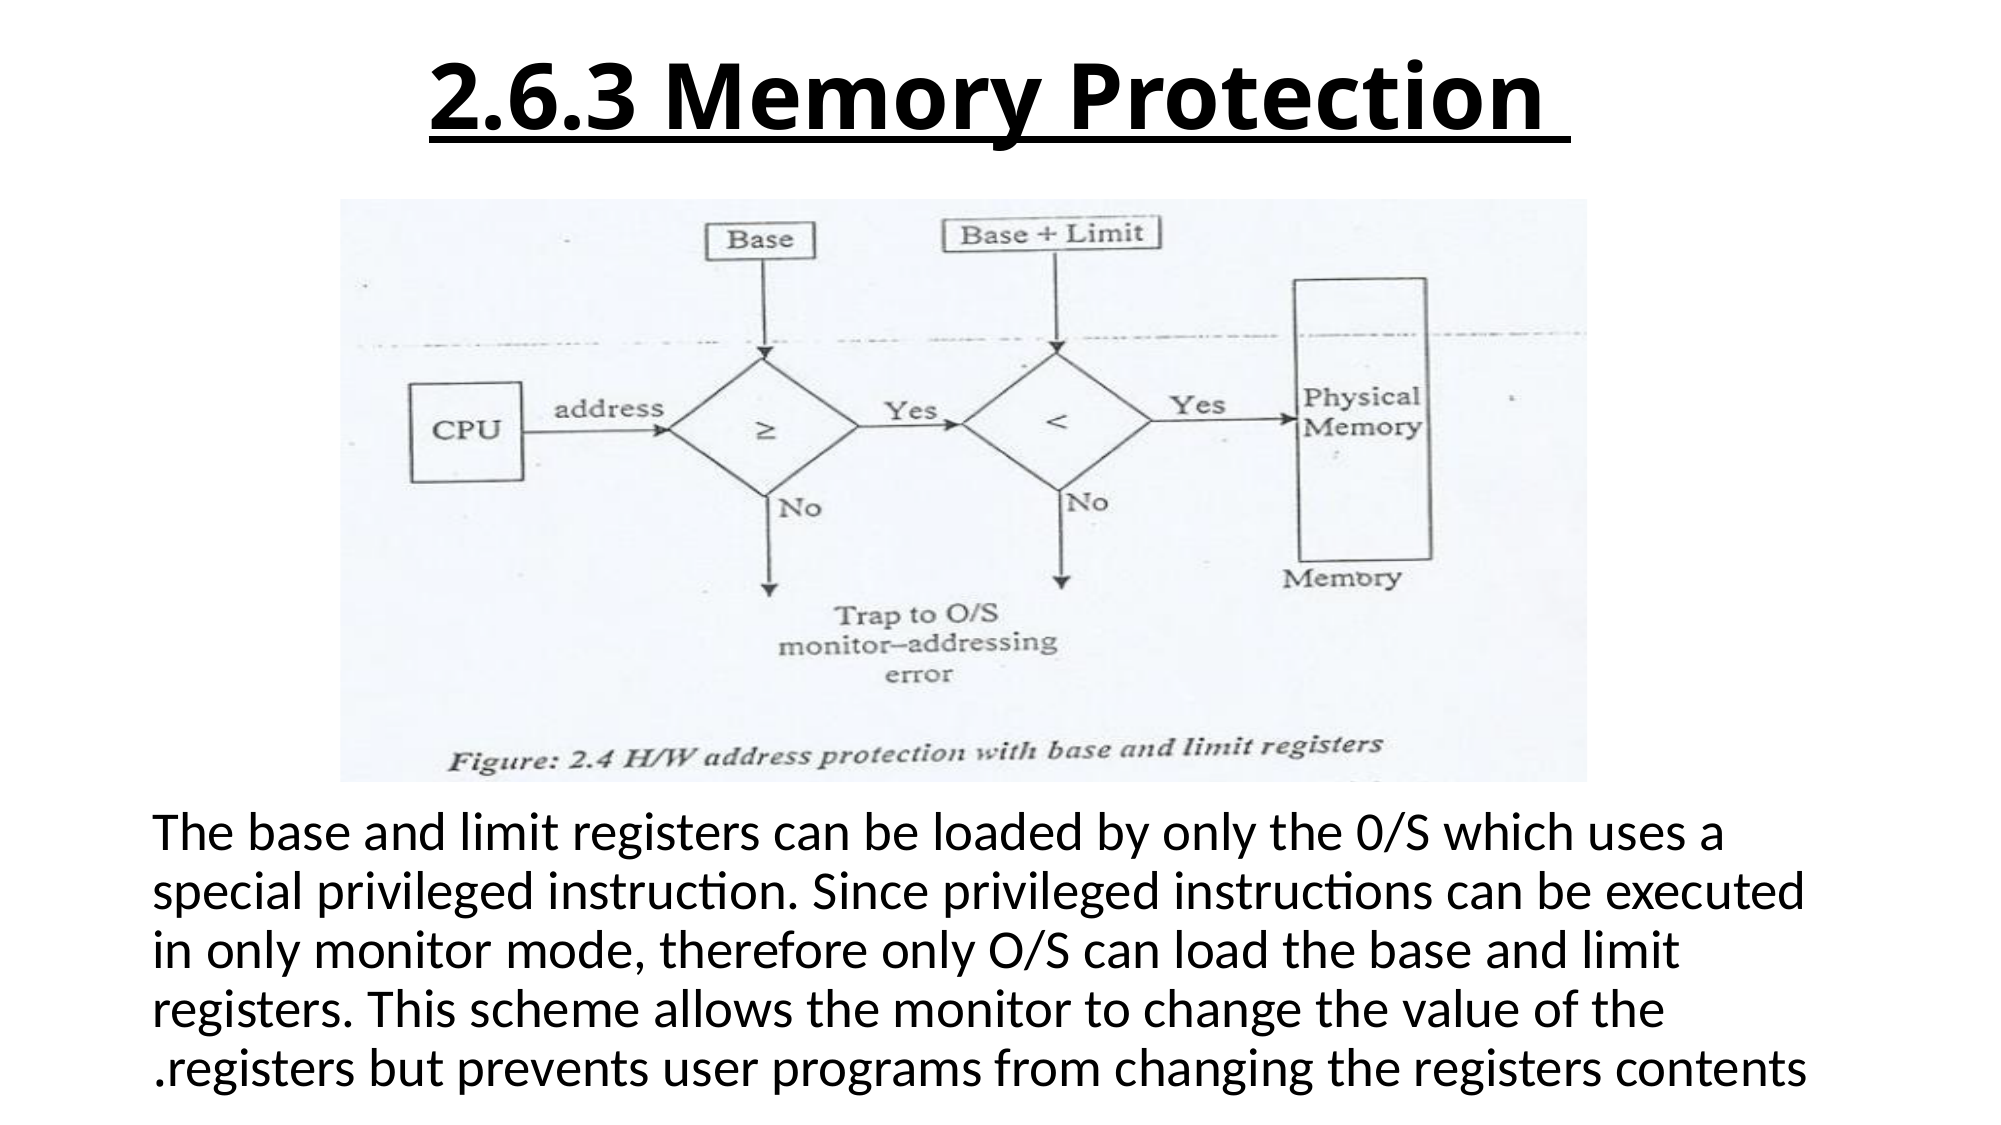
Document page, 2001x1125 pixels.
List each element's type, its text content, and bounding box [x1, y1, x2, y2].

list The base and limit registers can be loaded by only the 0/S which uses a special privileged instruction. Since privileged instructions can be executed in only monitor mode, therefore only O/S can load the base and limit registers. This scheme allows the monitor to change the value of the registers but prevents user programs from changing the registers contents. [137, 161, 1863, 1125]
title 2.6.3 Memory Protection [137, 76, 1863, 161]
picture [340, 199, 1588, 782]
text_box [0, 0, 2000, 75]
